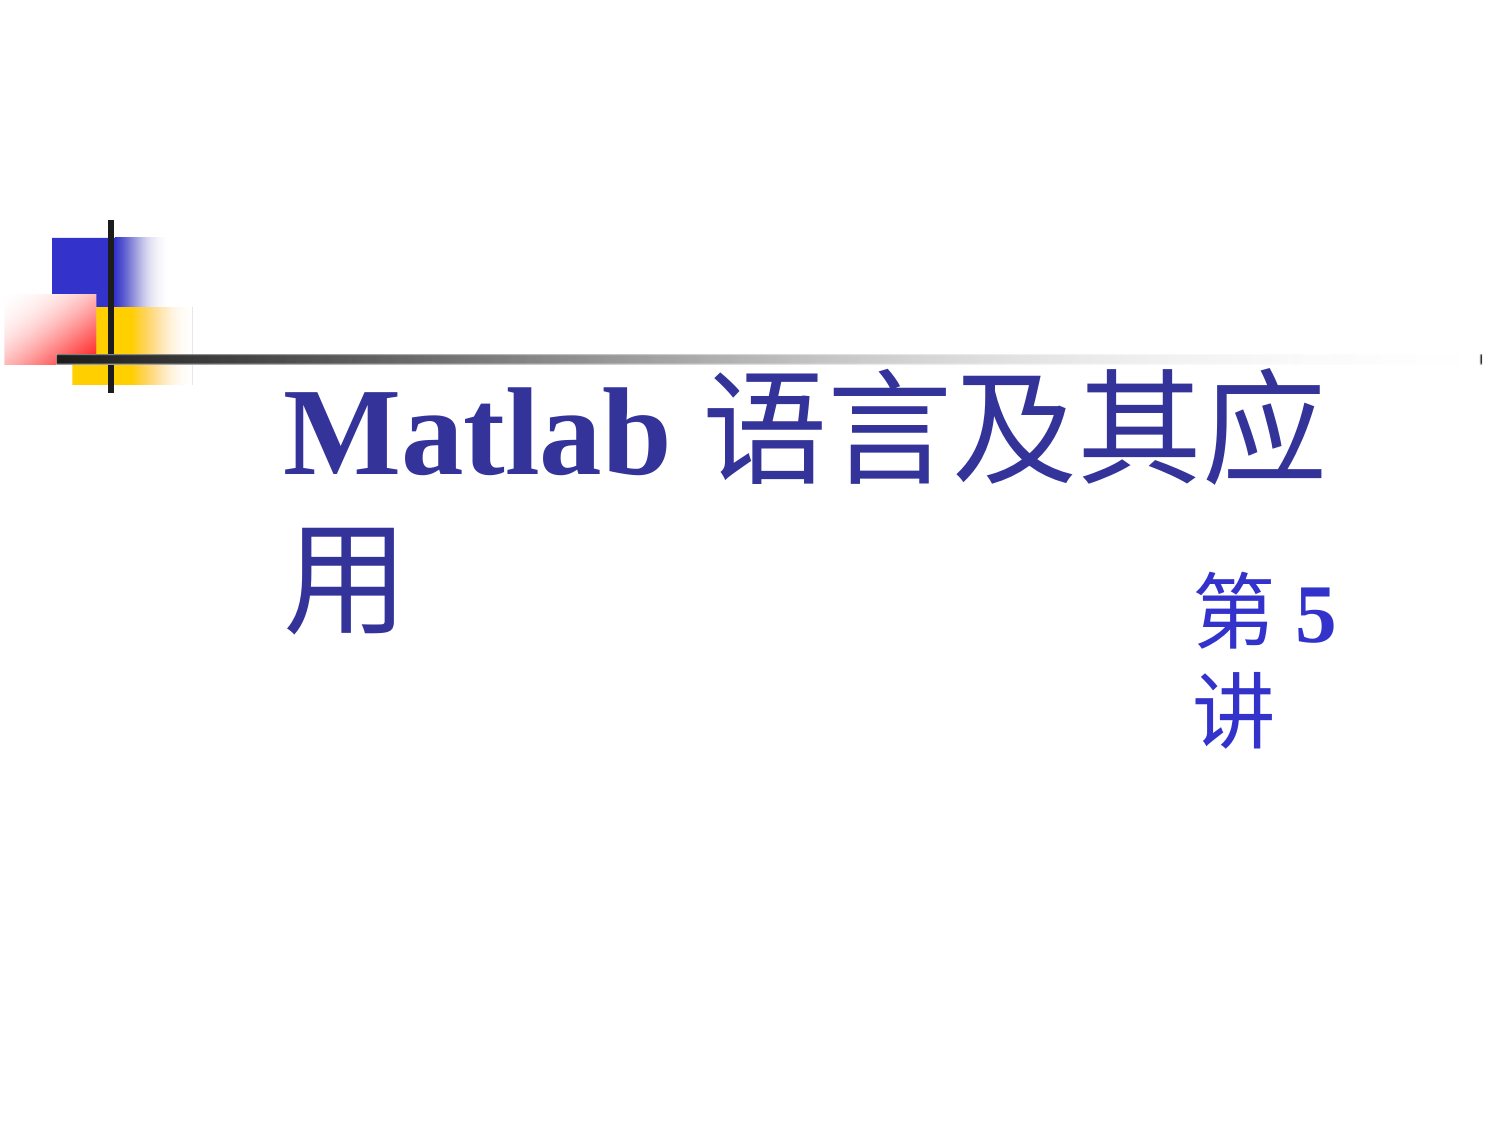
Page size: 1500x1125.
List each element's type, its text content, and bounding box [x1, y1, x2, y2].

picture [114, 237, 194, 349]
text_box 第5讲 [1190, 558, 1403, 759]
picture [1425, 354, 1483, 365]
title Matlab语言及其应用 [75, 349, 1425, 650]
picture [4, 294, 97, 365]
